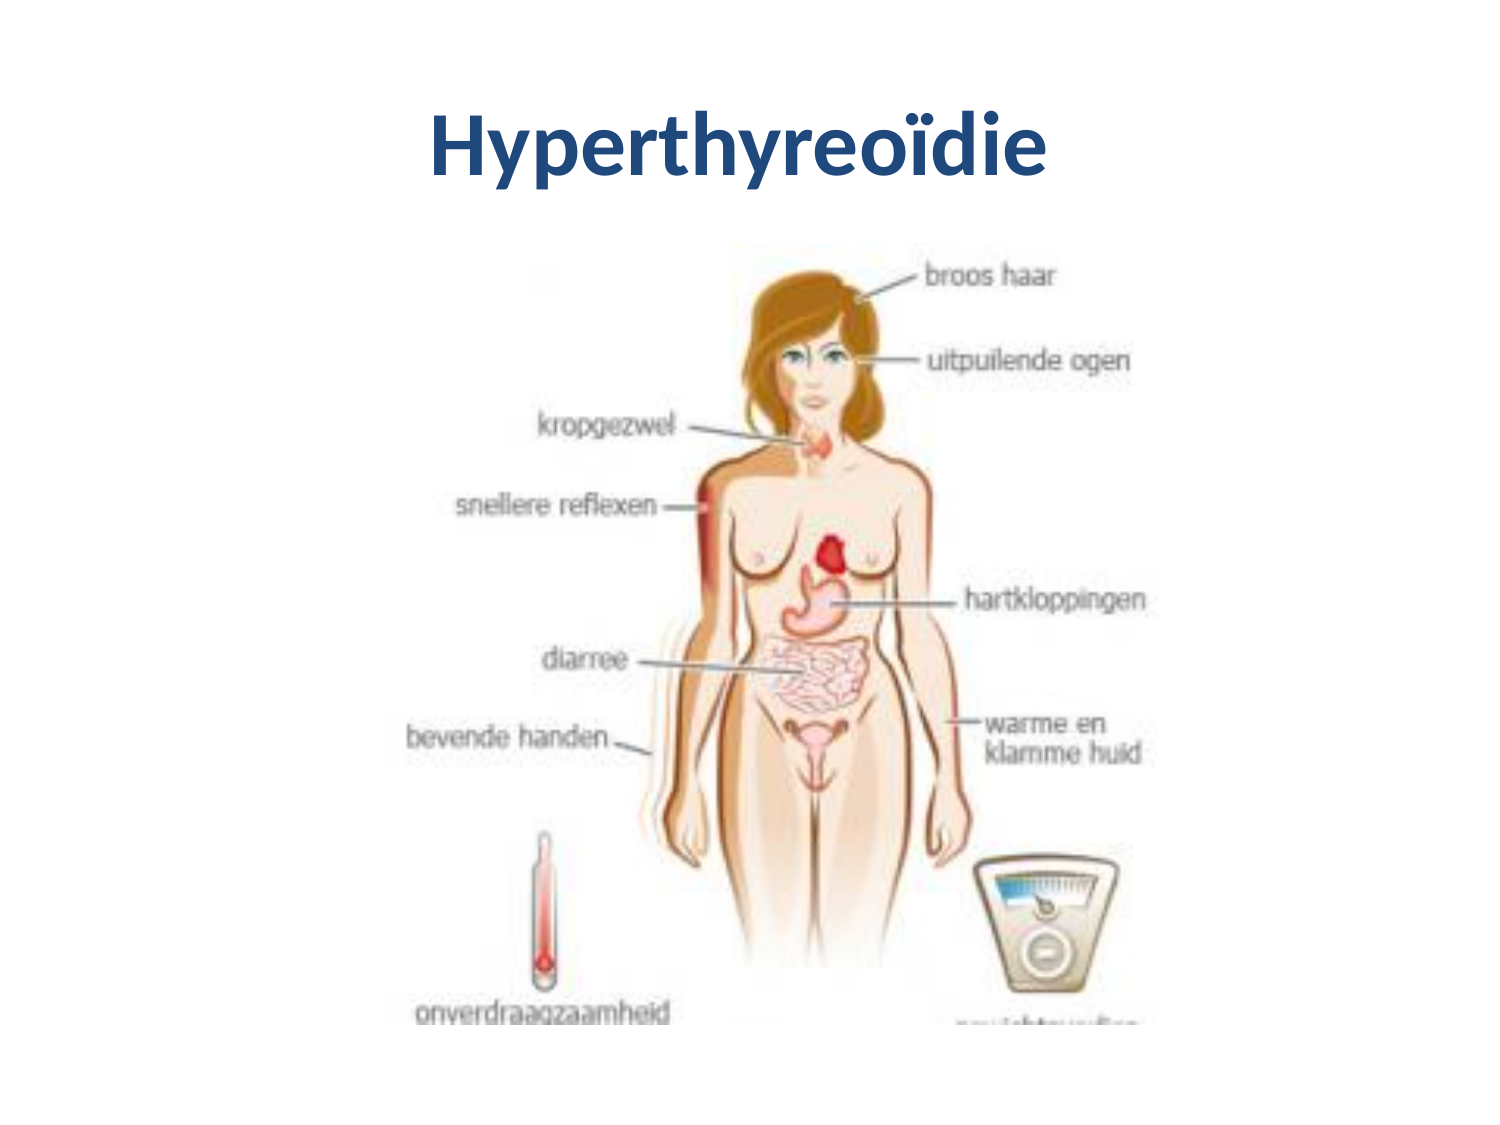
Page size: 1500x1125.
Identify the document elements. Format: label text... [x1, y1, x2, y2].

picture [383, 243, 1166, 1025]
title Hyperthyreoïdie [75, 45, 1425, 233]
